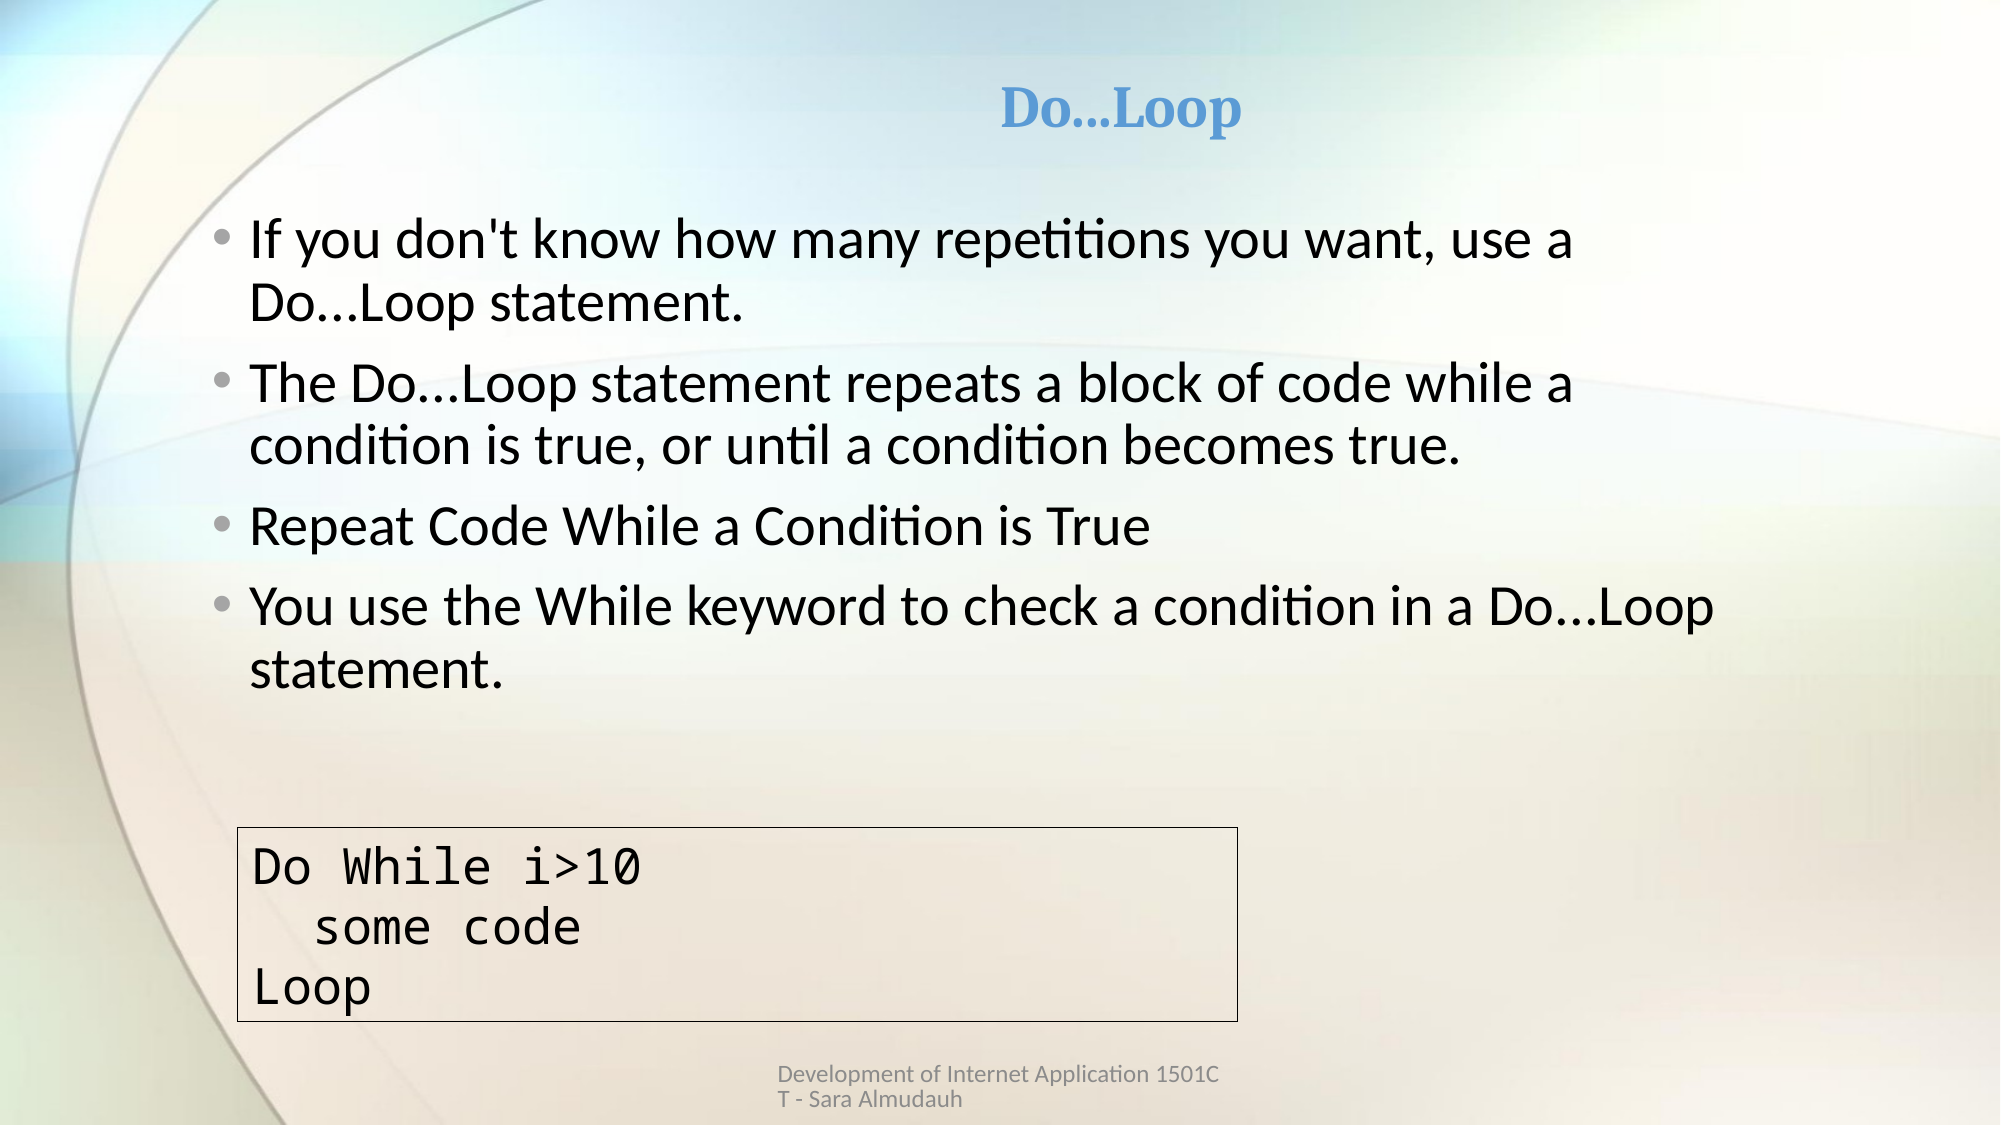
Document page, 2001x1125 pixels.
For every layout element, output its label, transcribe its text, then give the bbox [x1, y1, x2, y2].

title Do...Loop [381, 59, 1863, 219]
picture [0, 0, 2001, 1125]
list If you don't know how many repetitions you want, use a Do...Loop statement. The Do...Loop statement repeats a block of code while a condition is true, or until a condition becomes true. Repeat Code While a Condition is True You use the While keyword to check a condition in a Do...Loop statement. [196, 200, 1804, 915]
footer Development of Internet Application 1501CT - Sara Almudauh [762, 1042, 1238, 1103]
text_box Do While i>10 some code Loop [237, 827, 1238, 1022]
